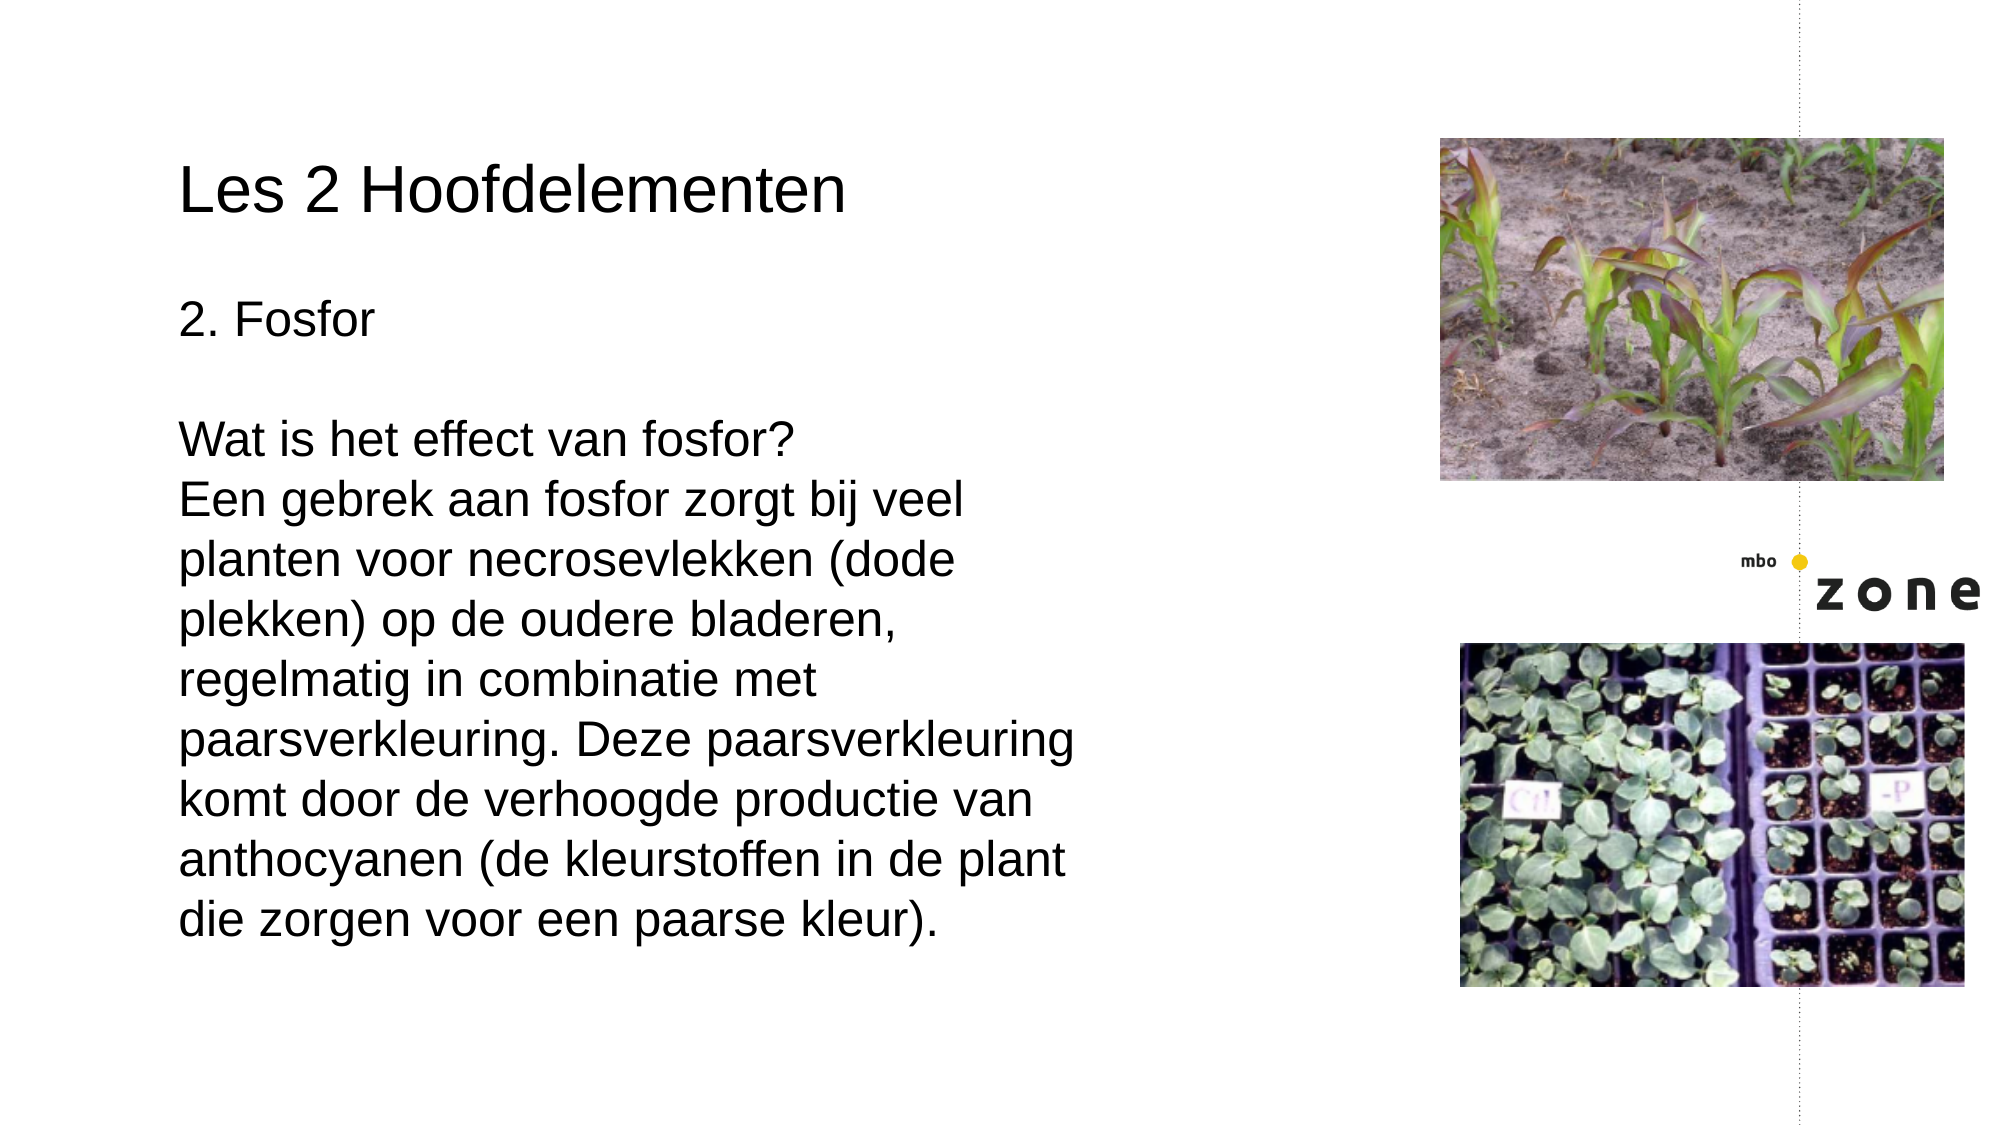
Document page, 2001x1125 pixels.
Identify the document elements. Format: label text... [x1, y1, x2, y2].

text_box 2. Fosfor Wat is het effect van fosfor? Een gebrek aan fosfor zorgt bij veel planten voor necrosevlekken (dode plekken) op de oudere bladeren, regelmatig in combinatie met paarsverkleuring. Deze paarsverkleuring komt door de verhoogde productie van anthocyanen (de kleurstoffen in de plant die zorgen voor een paarse kleur). [163, 279, 1096, 1125]
picture [1439, 0, 2001, 1125]
text_box Les 2 Hoofdelementen [163, 138, 1439, 234]
